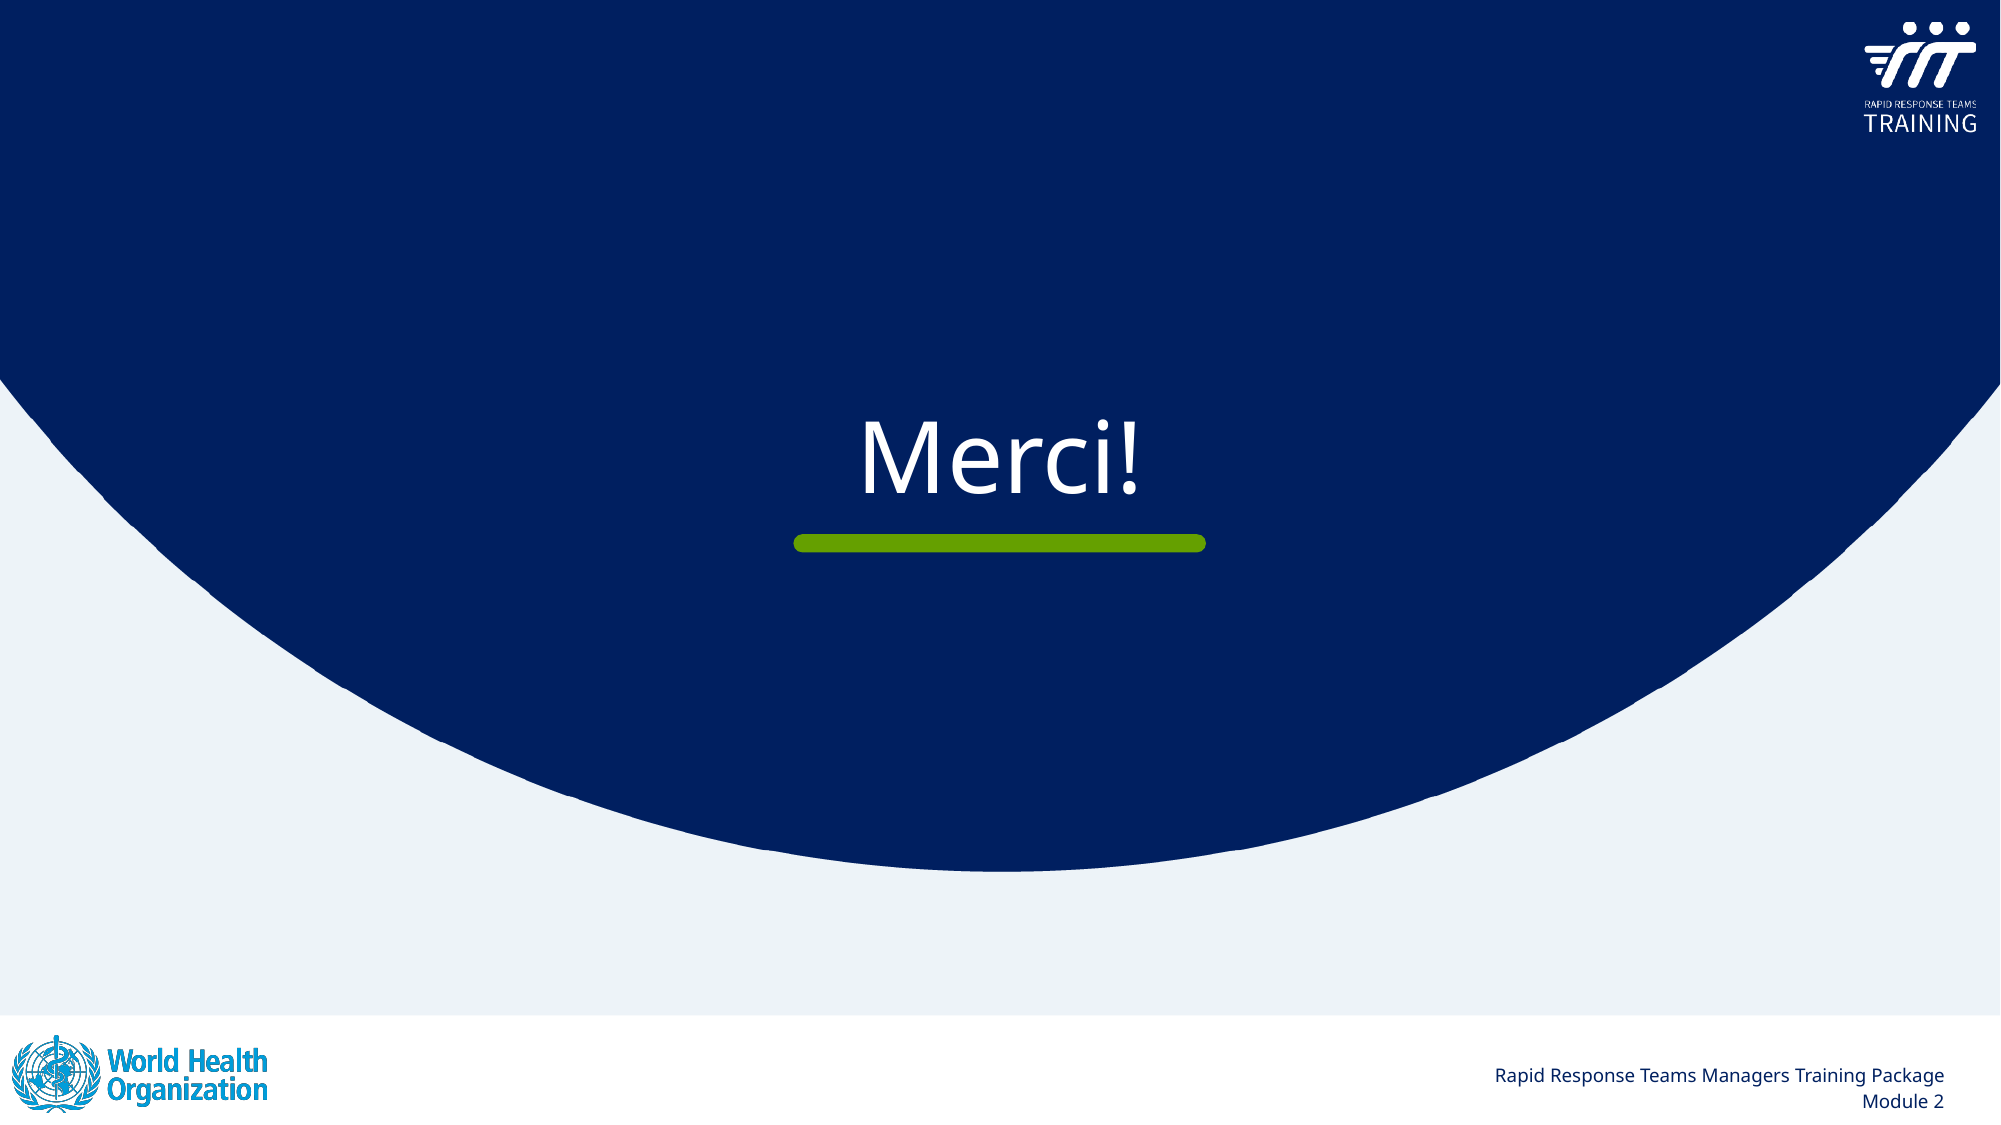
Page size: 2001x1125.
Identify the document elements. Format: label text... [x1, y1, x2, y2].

picture [36, 1088, 78, 1105]
picture [0, 0, 2001, 904]
list Merci! [68, 307, 1932, 616]
picture [46, 1056, 54, 1062]
picture [40, 1062, 47, 1070]
picture [59, 1035, 267, 1113]
picture [30, 1083, 37, 1091]
picture [50, 1108, 62, 1113]
picture [22, 1062, 26, 1077]
picture [71, 1053, 90, 1091]
picture [24, 1054, 36, 1087]
picture [34, 1054, 43, 1078]
picture [12, 1035, 54, 1068]
picture [12, 1083, 48, 1113]
